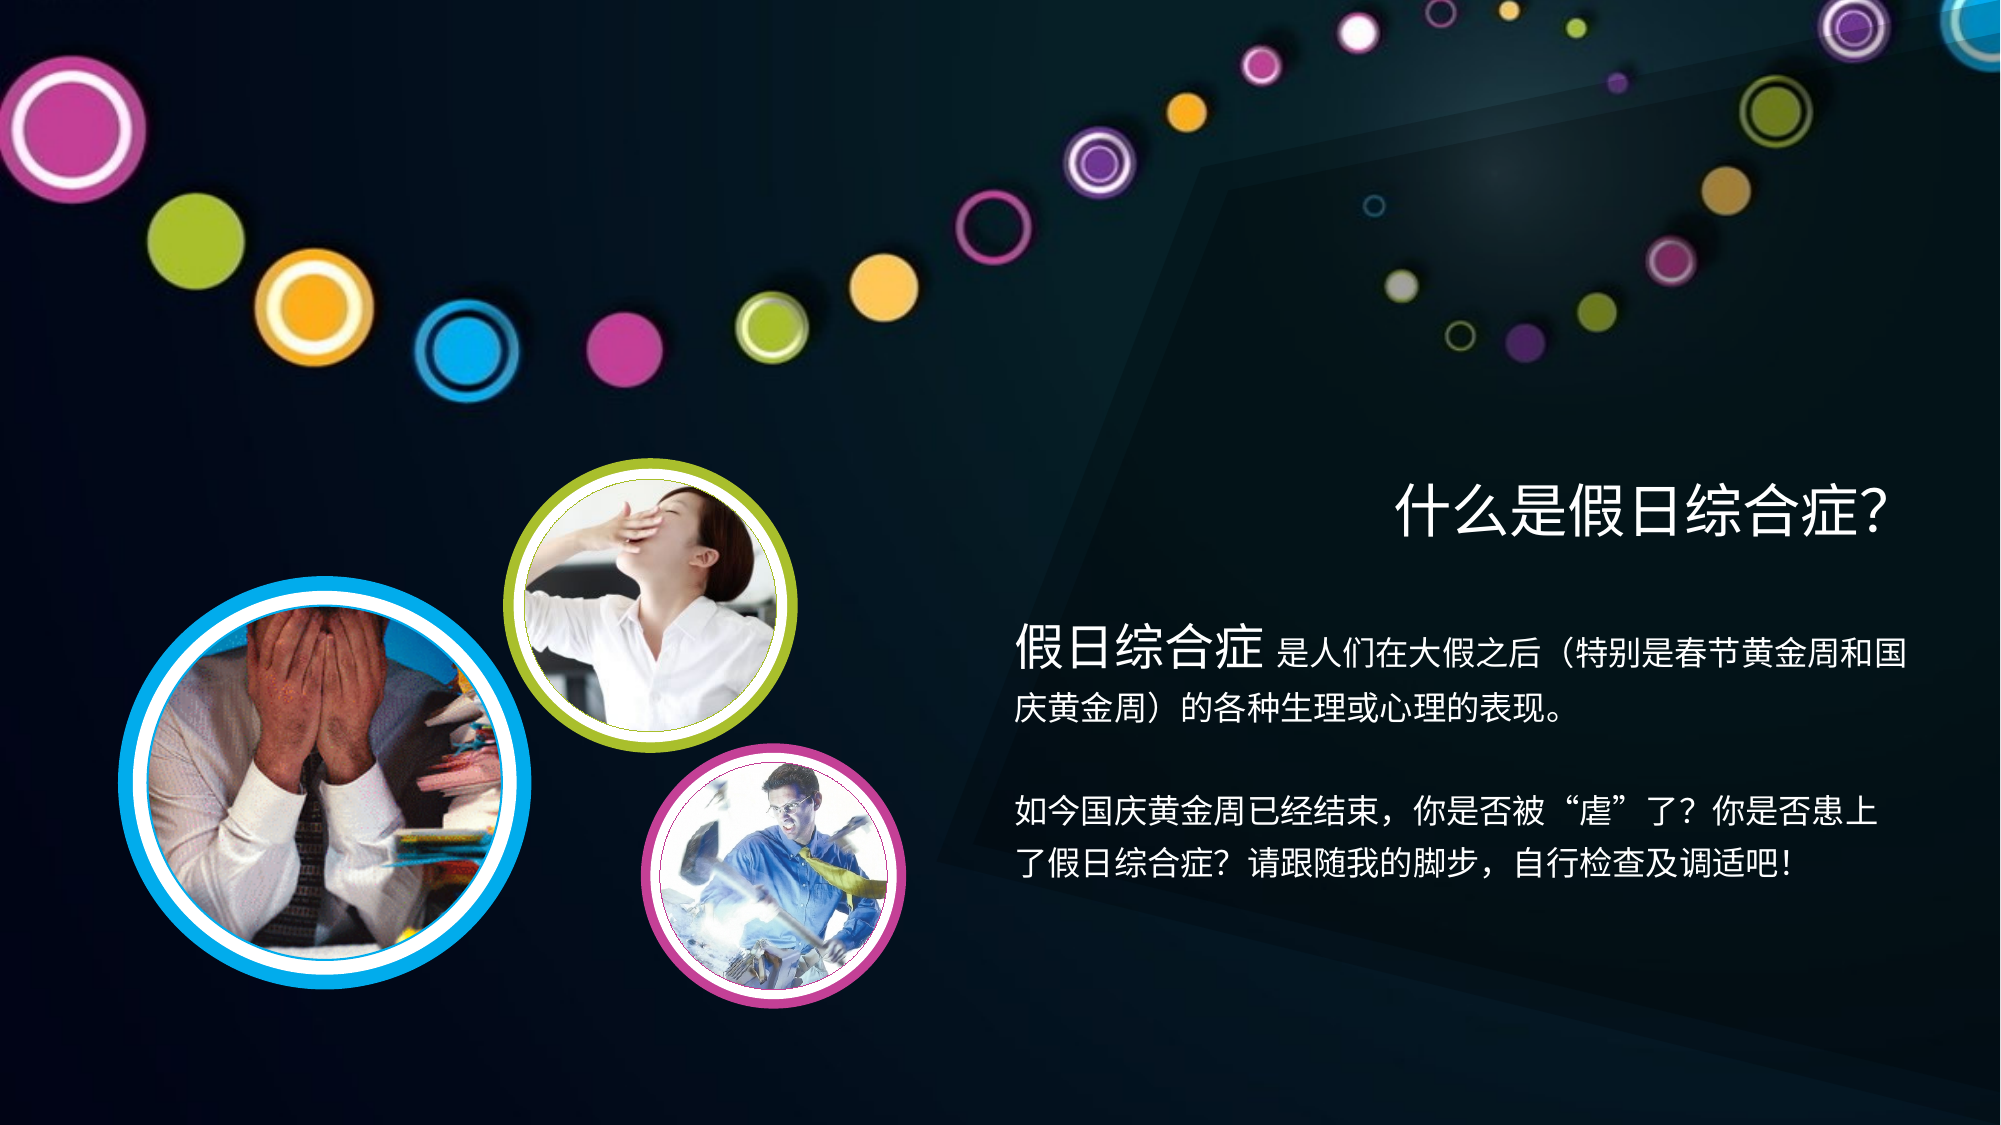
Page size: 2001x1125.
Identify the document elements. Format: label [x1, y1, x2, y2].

text_box [117, 576, 532, 990]
text_box [640, 743, 907, 1009]
picture [0, 0, 936, 1125]
text_box [503, 458, 798, 753]
text_box [936, 0, 2000, 1125]
